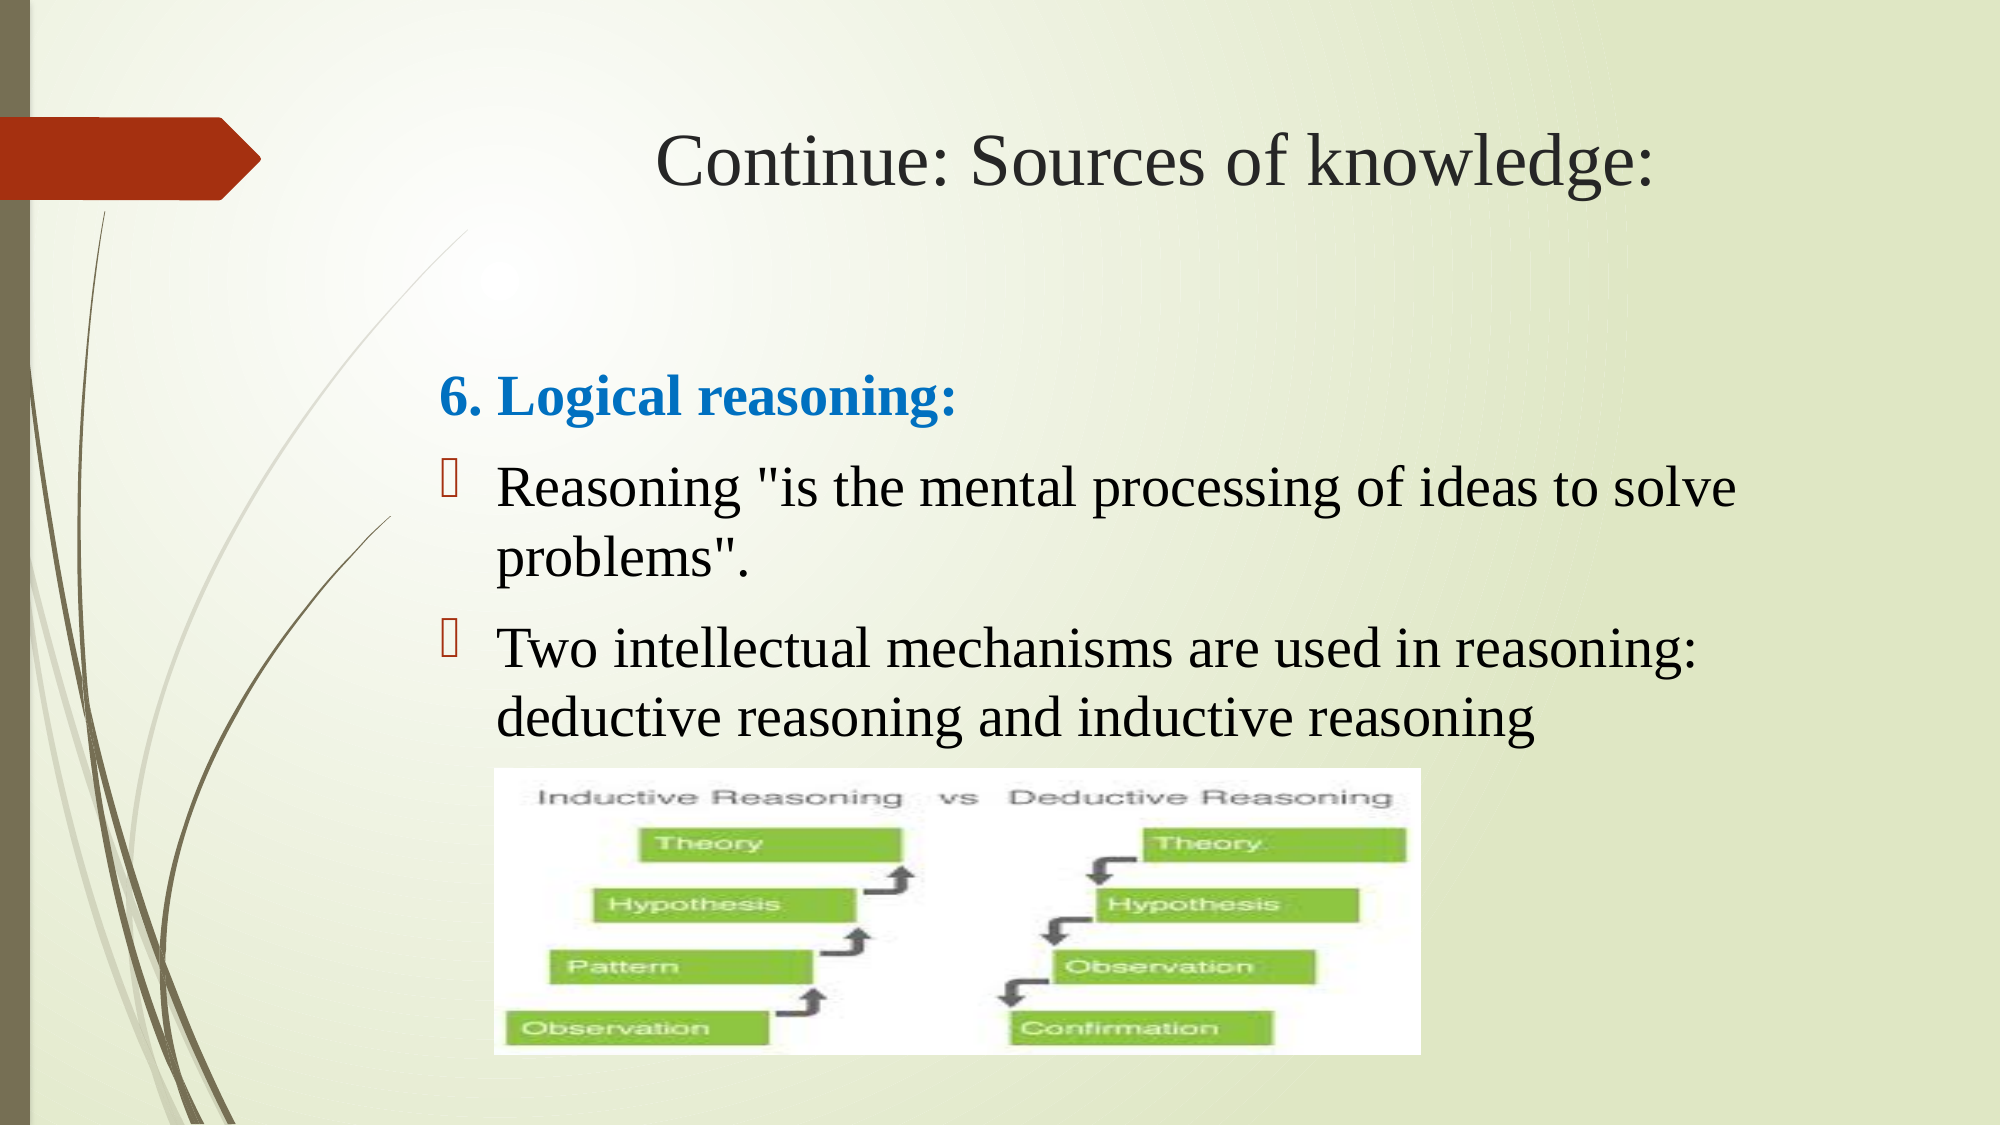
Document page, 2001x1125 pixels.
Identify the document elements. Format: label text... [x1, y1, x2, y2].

title Continue: Sources of knowledge: [425, 102, 1888, 313]
picture [494, 767, 1422, 1055]
list 6. Logical reasoning: Reasoning "is the mental processing of ideas to solve problems". Two intellectual mechanisms are used in reasoning: deductive reasoning and inductive reasoning [424, 350, 1888, 970]
